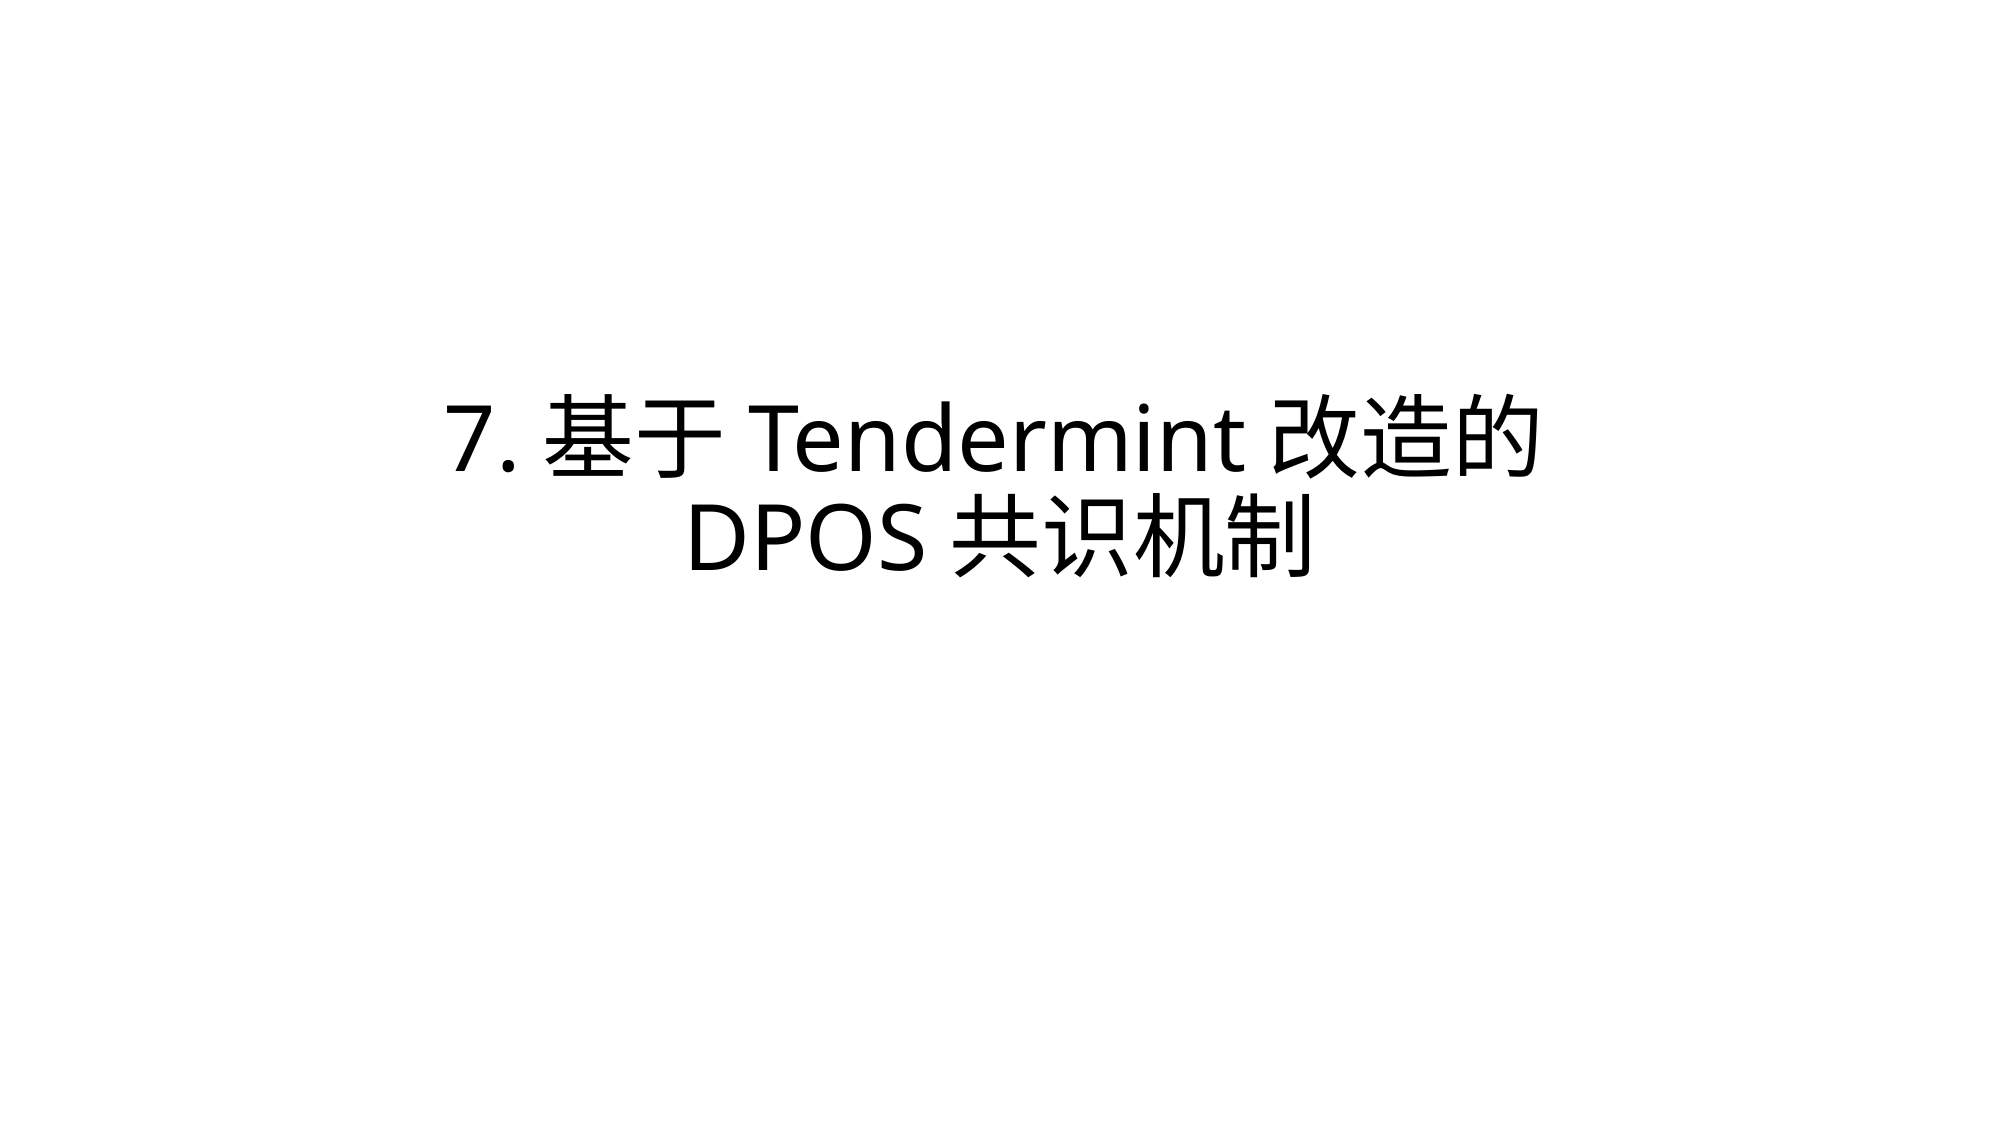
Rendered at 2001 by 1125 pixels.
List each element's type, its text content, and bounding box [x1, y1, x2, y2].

title 7.基于Tendermint改造的DPOS共识机制 [428, 382, 1572, 600]
